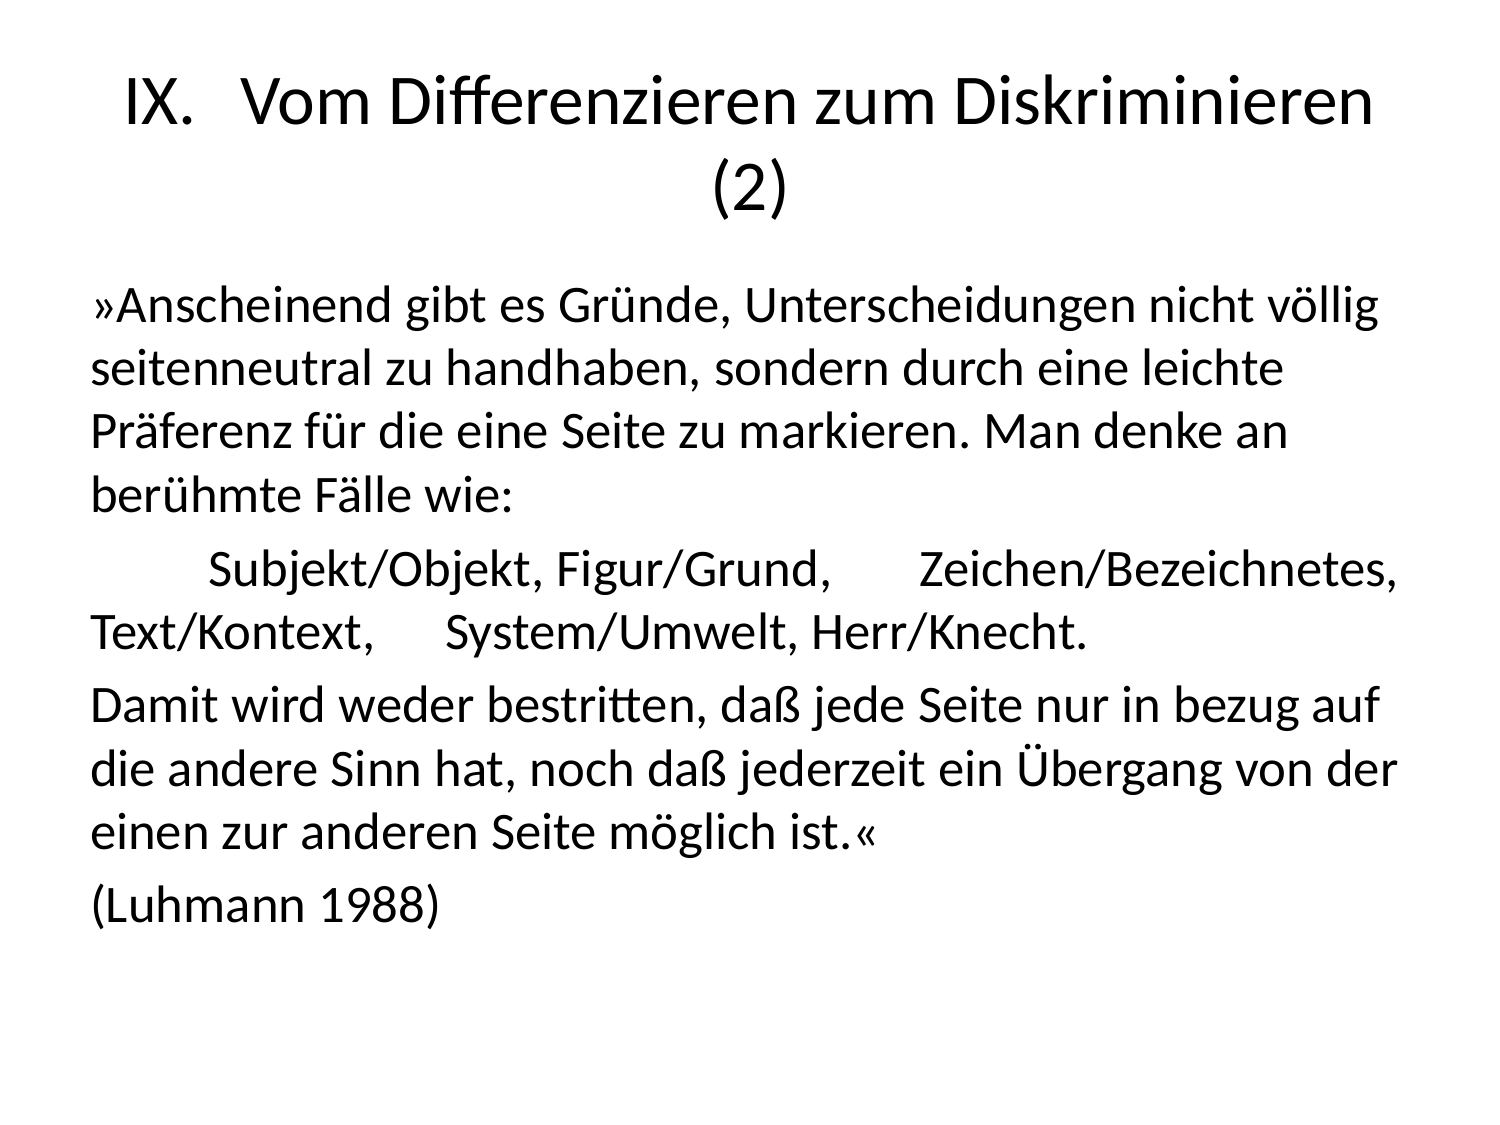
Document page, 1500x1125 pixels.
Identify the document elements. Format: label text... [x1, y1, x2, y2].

title IX. Vom Differenzieren zum Diskriminieren (2) [75, 45, 1425, 233]
list »Anscheinend gibt es Gründe, Unterscheidungen nicht völlig seitenneutral zu handhaben, sondern durch eine leichte Präferenz für die eine Seite zu markieren. Man denke an berühmte Fälle wie: Subjekt/Objekt, Figur/Grund, Zeichen/Bezeichnetes, Text/Kontext, System/Umwelt, Herr/Knecht. Damit wird weder bestritten, daß jede Seite nur in bezug auf die andere Sinn hat, noch daß jederzeit ein Übergang von der einen zur anderen Seite möglich ist.« (Luhmann 1988) [75, 262, 1425, 1005]
